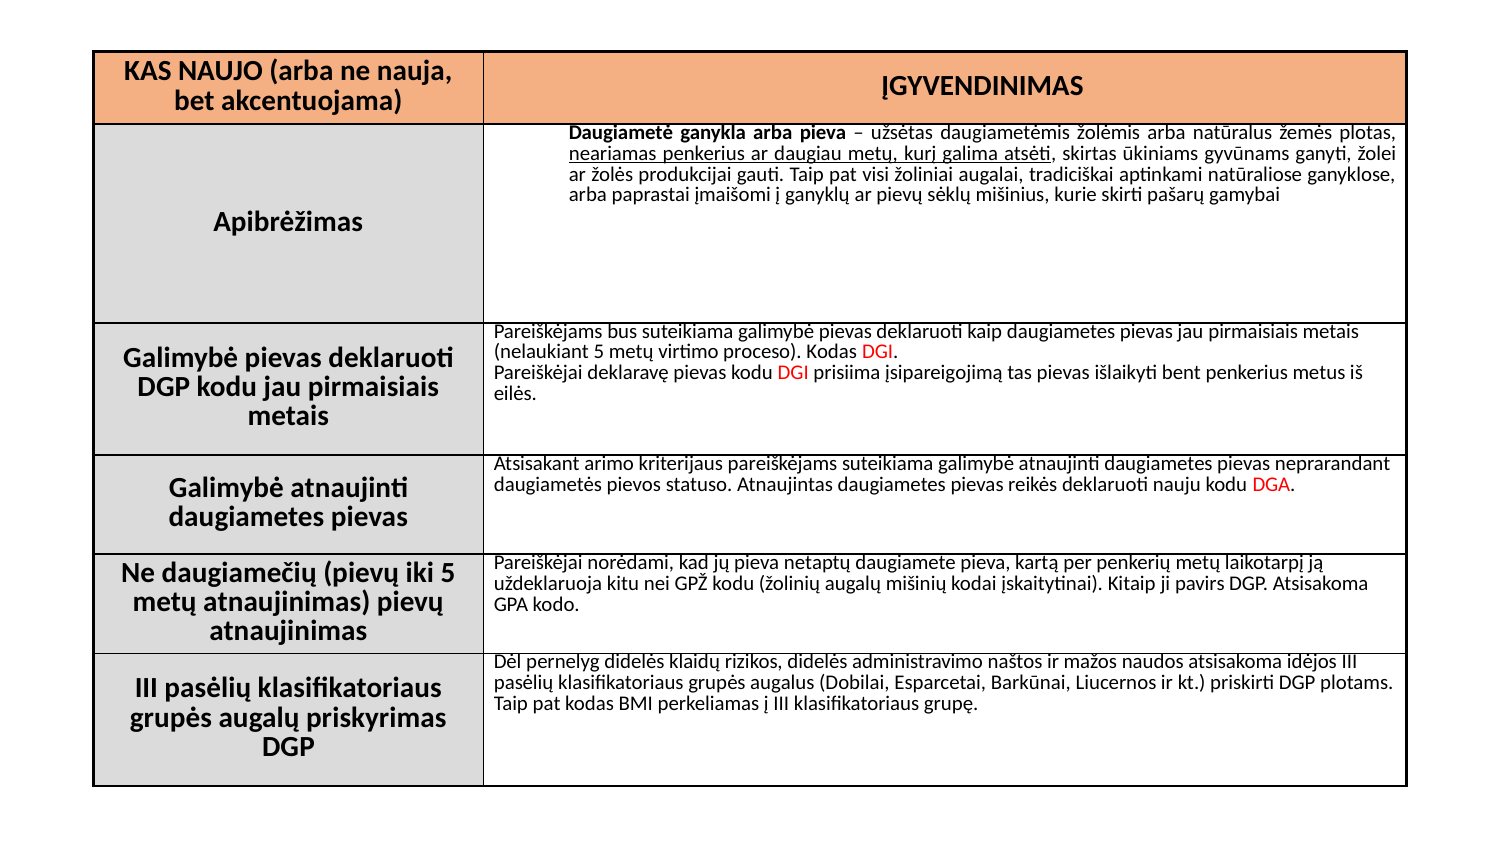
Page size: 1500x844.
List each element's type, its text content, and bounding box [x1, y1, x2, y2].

table_cell Pareiškėjams bus suteikiama galimybė pievas deklaruoti kaip daugiametes pievas jau pirmaisiais metais (nelaukiant 5 metų virtimo proceso). Kodas DGI. Pareiškėjai deklaravę pievas kodu DGI prisiima įsipareigojimą tas pievas išlaikyti bent penkerius metus iš eilės. [484, 324, 1405, 454]
table_cell Pareiškėjai norėdami, kad jų pieva netaptų daugiamete pieva, kartą per penkerių metų laikotarpį ją uždeklaruoja kitu nei GPŽ kodu (žolinių augalų mišinių kodai įskaitytinai). Kitaip ji pavirs DGP. Atsisakoma GPA kodo. [484, 555, 1405, 653]
table_cell Apibrėžimas [95, 125, 483, 322]
table_header KAS NAUJO (arba ne nauja, bet akcentuojama) [95, 53, 483, 123]
table_cell Galimybė atnaujinti daugiametes pievas [95, 456, 483, 553]
table_cell Ne daugiamečių (pievų iki 5 metų atnaujinimas) pievų atnaujinimas [95, 555, 483, 653]
table_cell III pasėlių klasifikatoriaus grupės augalų priskyrimas DGP [95, 654, 483, 785]
table_cell Atsisakant arimo kriterijaus pareiškėjams suteikiama galimybė atnaujinti daugiametes pievas neprarandant daugiametės pievos statuso. Atnaujintas daugiametes pievas reikės deklaruoti nauju kodu DGA. [484, 456, 1405, 553]
table_cell Galimybė pievas deklaruoti DGP kodu jau pirmaisiais metais [95, 324, 483, 454]
table_header ĮGYVENDINIMAS [484, 53, 1405, 123]
table_cell Daugiametė ganykla arba pieva – užsėtas daugiametėmis žolėmis arba natūralus žemės plotas, neariamas penkerius ar daugiau metų, kurį galima atsėti, skirtas ūkiniams gyvūnams ganyti, žolei ar žolės produkcijai gauti. Taip pat visi žoliniai augalai, tradiciškai aptinkami natūraliose ganyklose, arba paprastai įmaišomi į ganyklų ar pievų sėklų mišinius, kurie skirti pašarų gamybai [484, 125, 1405, 322]
table_cell Dėl pernelyg didelės klaidų rizikos, didelės administravimo naštos ir mažos naudos atsisakoma idėjos III pasėlių klasifikatoriaus grupės augalus (Dobilai, Esparcetai, Barkūnai, Liucernos ir kt.) priskirti DGP plotams. Taip pat kodas BMI perkeliamas į III klasifikatoriaus grupę. [484, 654, 1405, 785]
